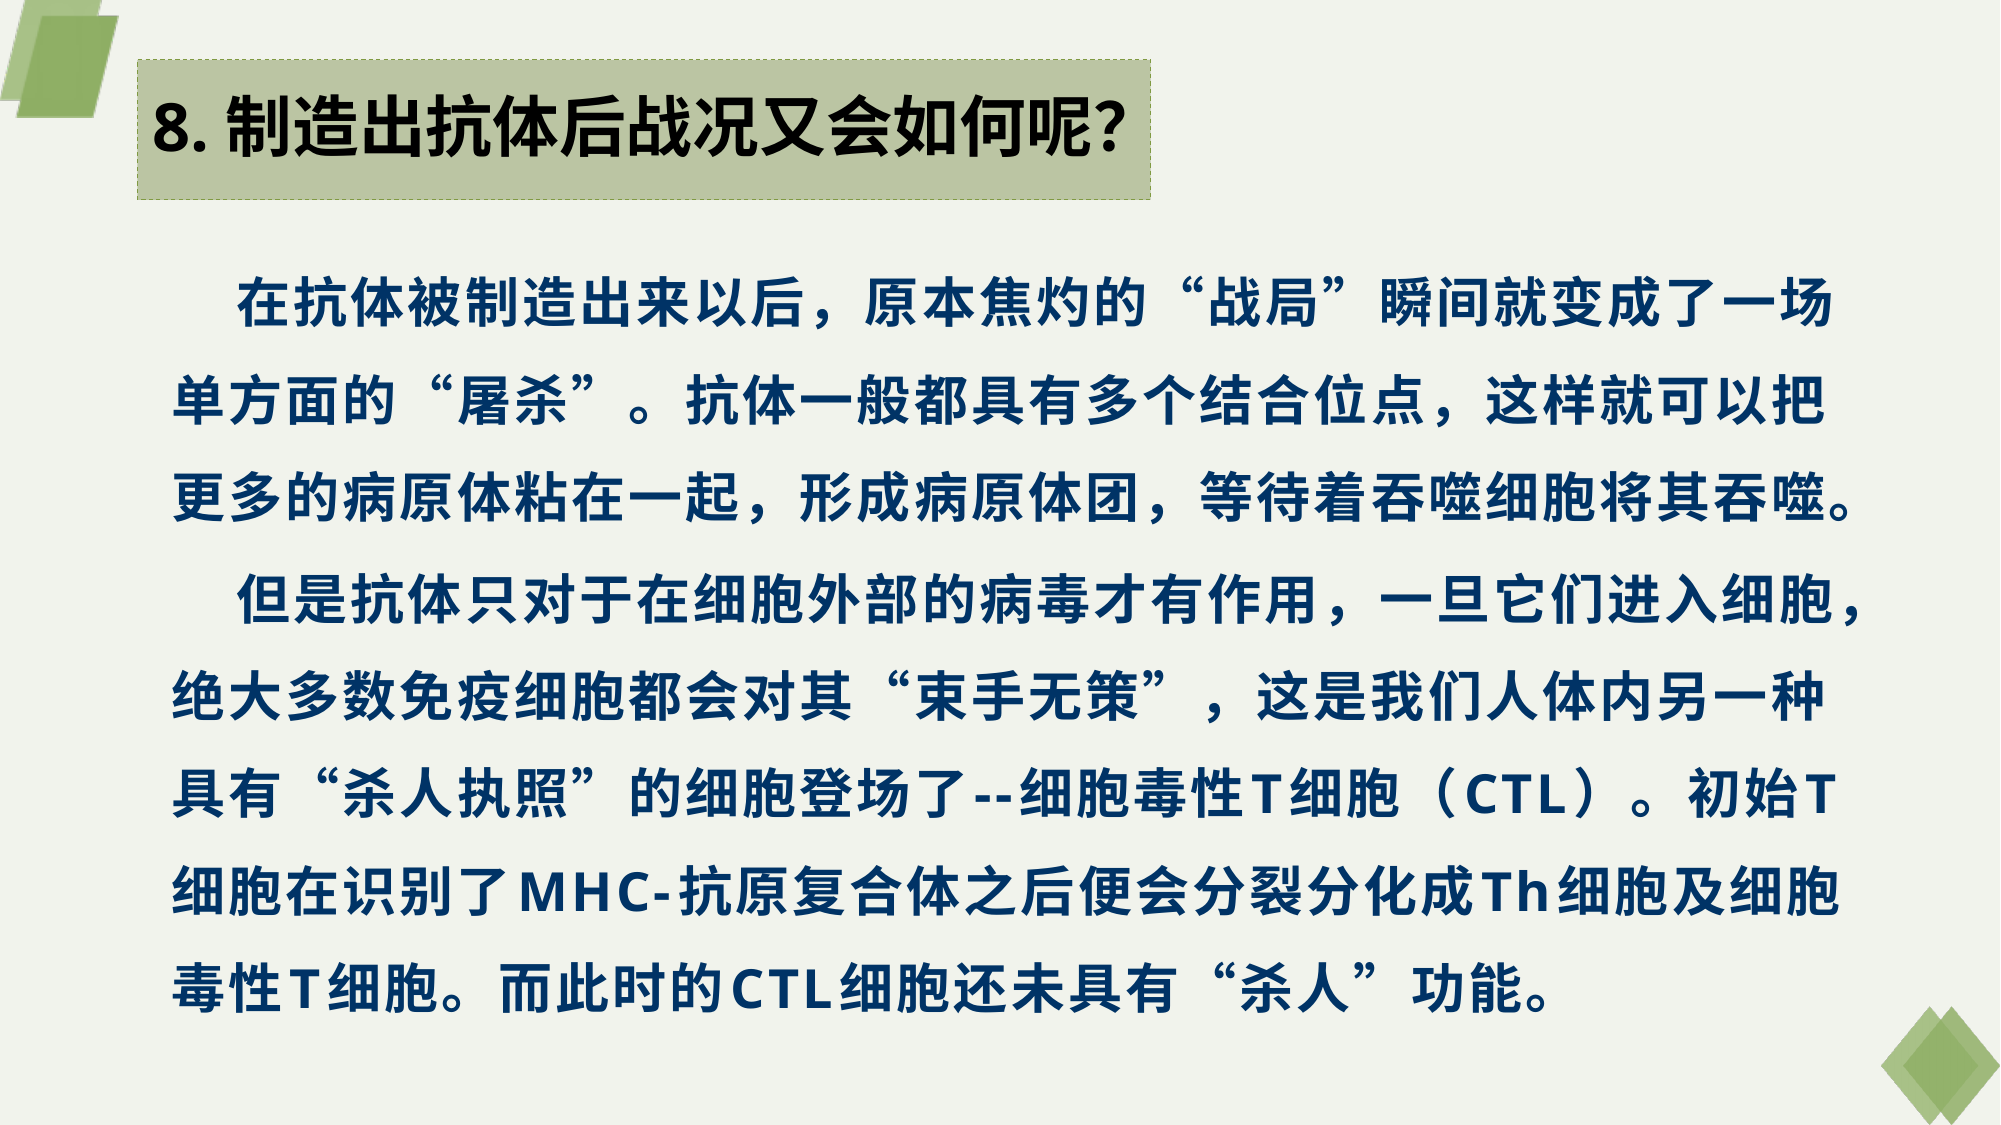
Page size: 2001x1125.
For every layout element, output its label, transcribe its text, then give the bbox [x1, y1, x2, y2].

text_box 在抗体被制造出来以后，原本焦灼的“战局”瞬间就变成了一场单方面的“屠杀”。抗体一般都具有多个结合位点，这样就可以把更多的病原体粘在一起，形成病原体团，等待着吞噬细胞将其吞噬。 但是抗体只对于在细胞外部的病毒才有作用，一旦它们进入细胞，绝大多数免疫细胞都会对其“束手无策”，这是我们人体内另一种具有“杀人执照”的细胞登场了--细胞毒性T细胞（CTL）。初始T细胞在识别了MHC-抗原复合体之后便会分裂分化成Th细胞及细胞毒性T细胞。而此时的CTL细胞还未具有“杀人”功能。 [156, 228, 1882, 1079]
picture [1881, 1006, 2000, 1125]
text_box 8.制造出抗体后战况又会如何呢？ [137, 59, 1151, 200]
picture [0, 0, 119, 119]
